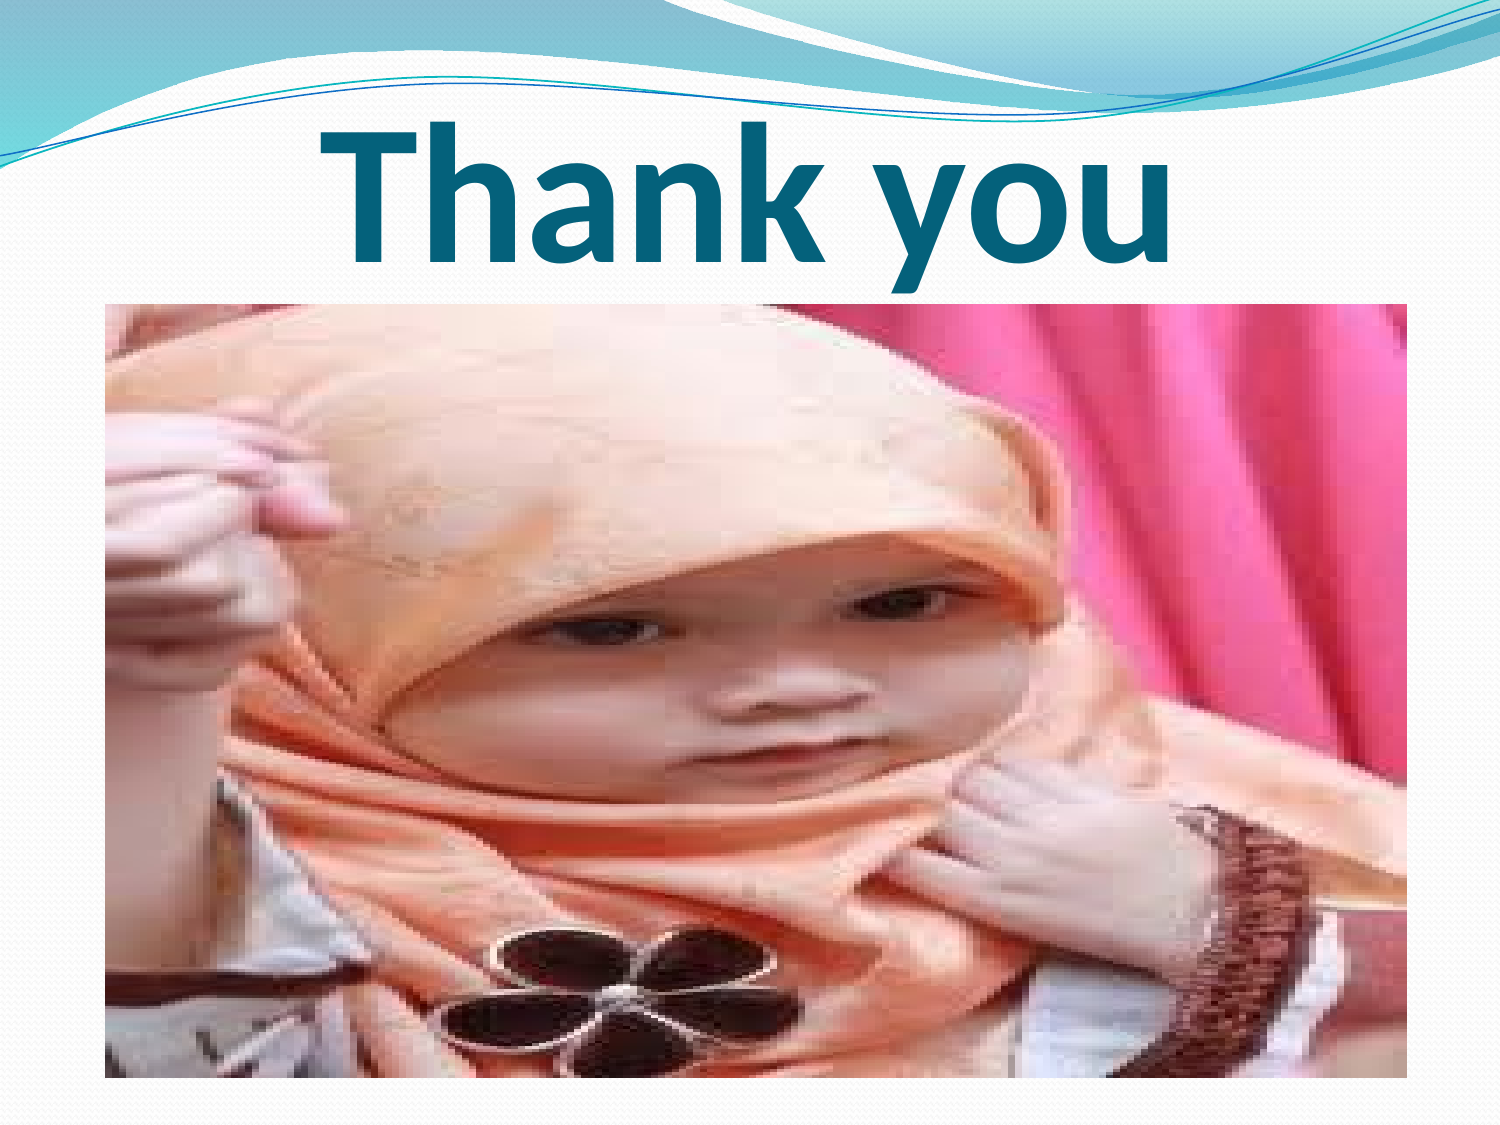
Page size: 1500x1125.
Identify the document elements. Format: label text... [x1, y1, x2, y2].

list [104, 304, 1407, 1079]
title Thank you [75, 115, 1425, 303]
